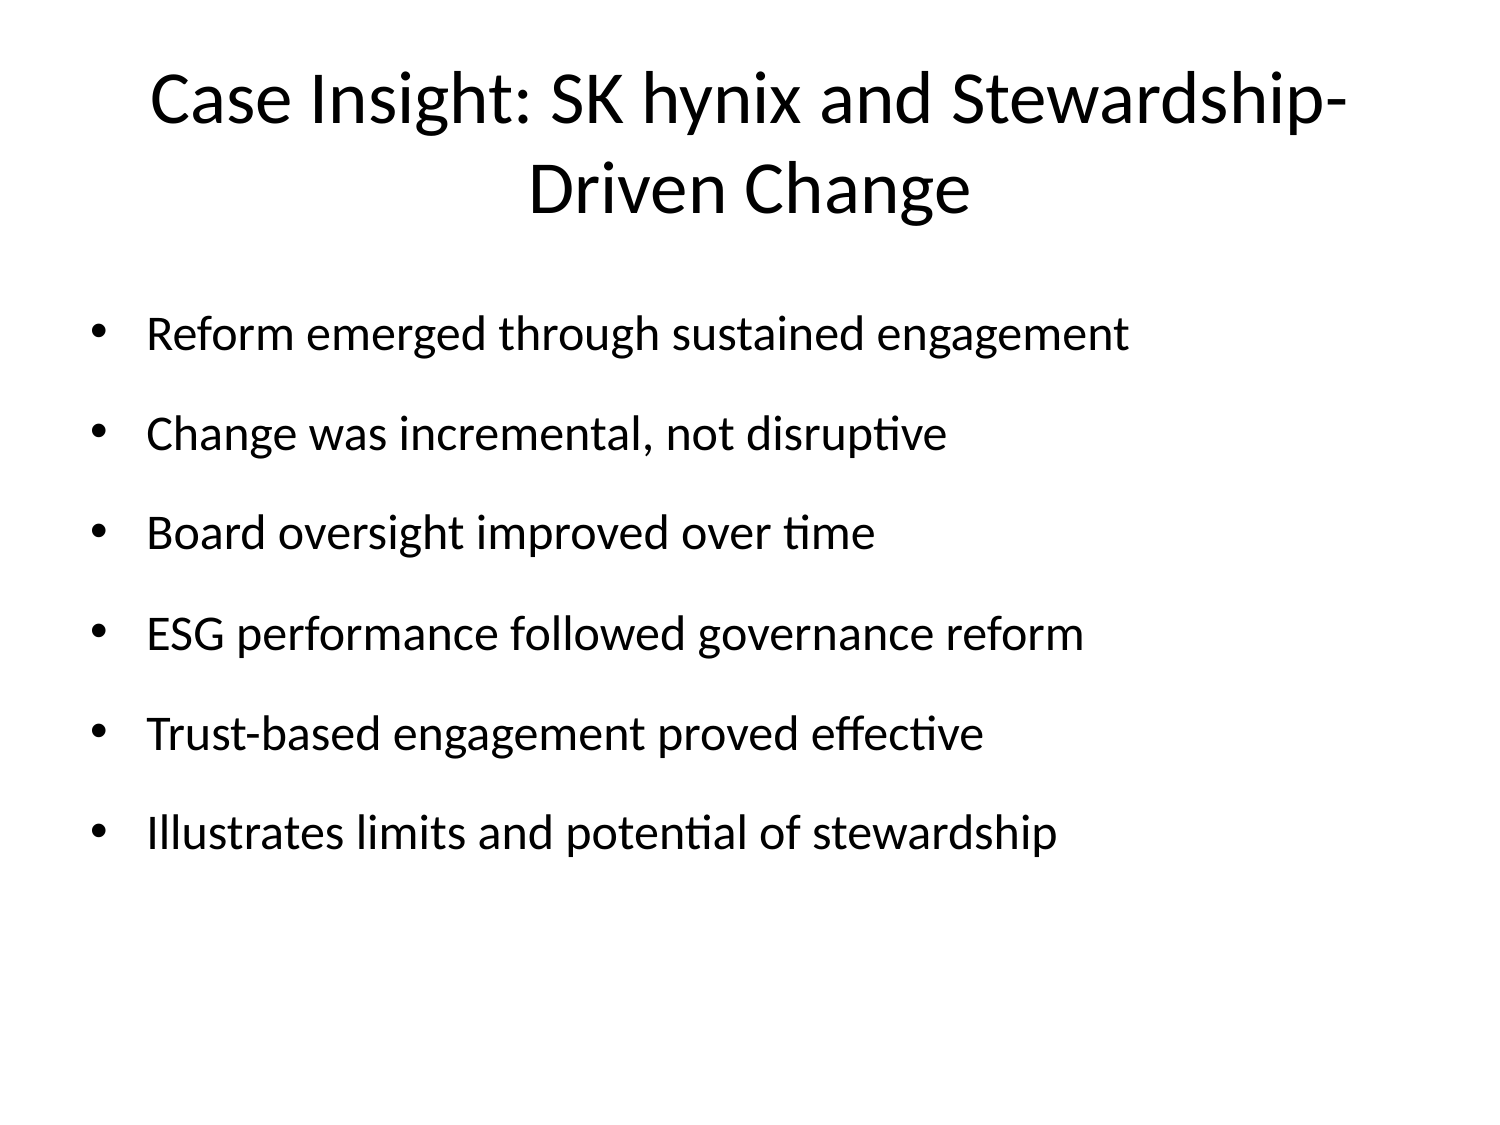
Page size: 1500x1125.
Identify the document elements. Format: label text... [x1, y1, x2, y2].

list Reform emerged through sustained engagement Change was incremental, not disruptive Board oversight improved over time ESG performance followed governance reform Trust-based engagement proved effective Illustrates limits and potential of stewardship [75, 262, 1425, 1005]
title Case Insight: SK hynix and Stewardship-Driven Change [75, 45, 1425, 233]
